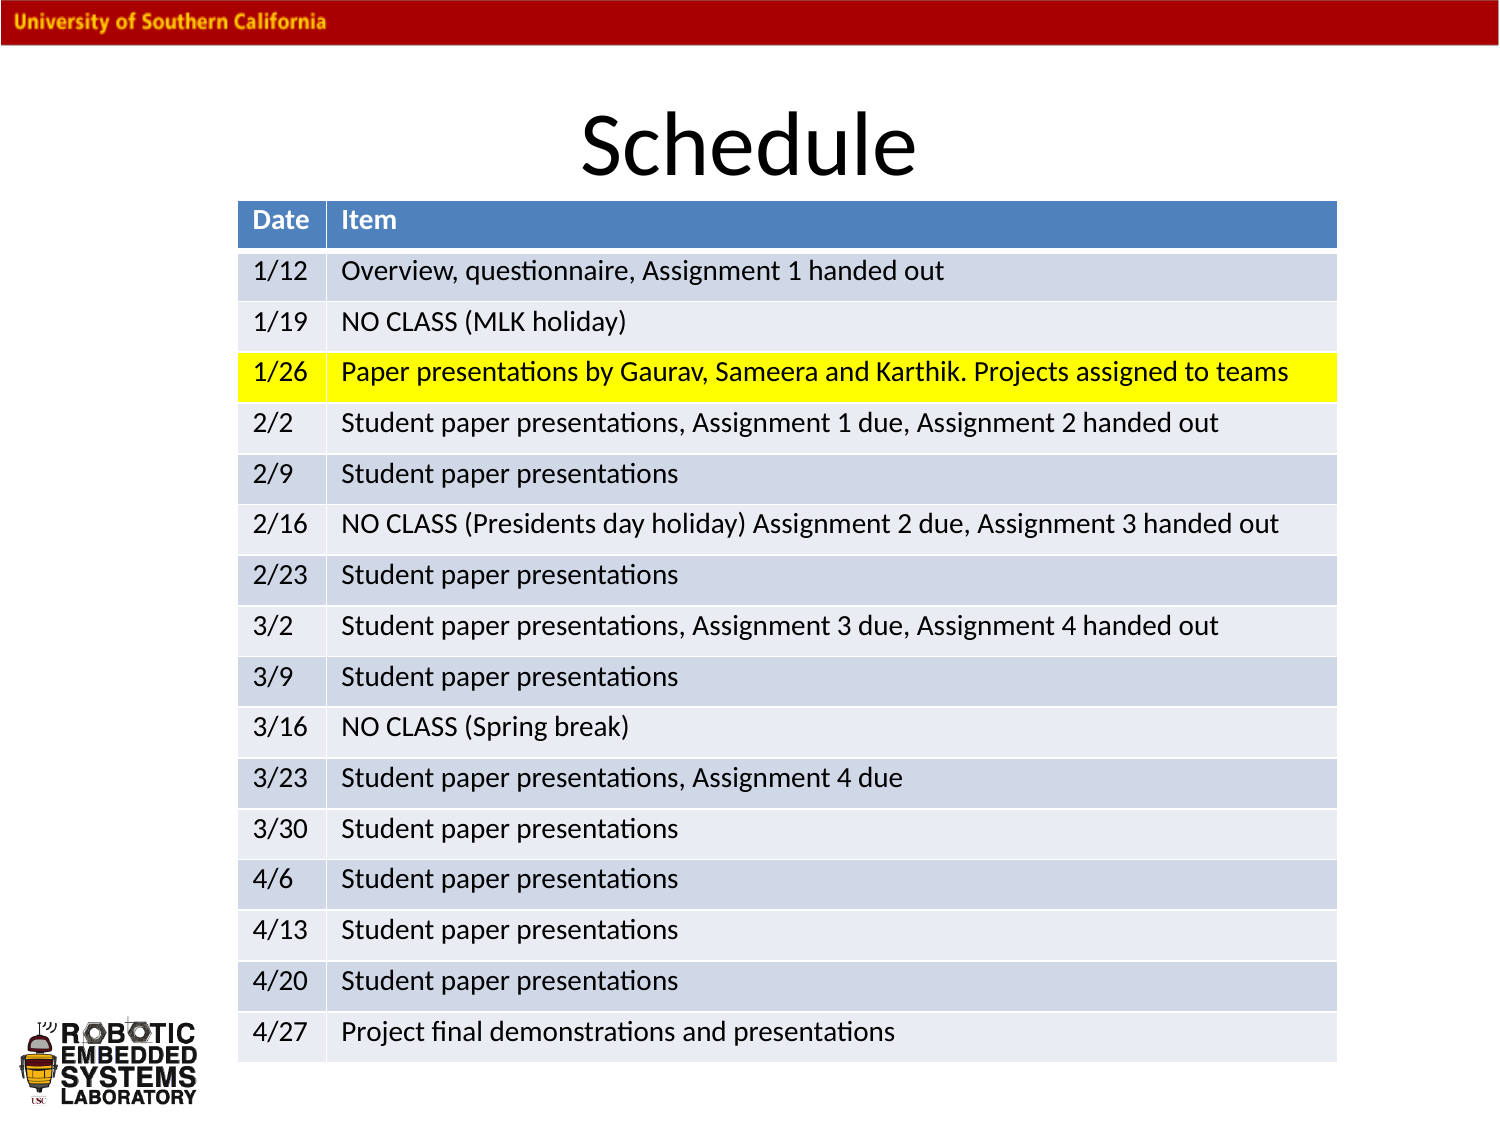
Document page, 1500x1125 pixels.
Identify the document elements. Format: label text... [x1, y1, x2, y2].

table_cell Student paper presentations, Assignment 3 due, Assignment 4 handed out [327, 607, 1337, 656]
table_cell 2/23 [238, 556, 326, 605]
picture [0, 1004, 214, 1125]
table_cell 4/27 [238, 1013, 326, 1062]
table_cell 1/26 [238, 353, 326, 402]
table_cell Student paper presentations [327, 911, 1337, 960]
table_cell 2/16 [238, 505, 326, 554]
table_cell 4/6 [238, 860, 326, 909]
picture [1, 0, 1500, 51]
table_cell 3/23 [238, 759, 326, 808]
table_cell Student paper presentations [327, 455, 1337, 504]
table_cell 4/13 [238, 911, 326, 960]
table_cell Student paper presentations [327, 810, 1337, 859]
table_header Item [327, 201, 1337, 248]
table_cell Student paper presentations, Assignment 1 due, Assignment 2 handed out [327, 404, 1337, 453]
table_cell NO CLASS (Presidents day holiday) Assignment 2 due, Assignment 3 handed out [327, 505, 1337, 554]
table_cell Student paper presentations, Assignment 4 due [327, 759, 1337, 808]
table_cell Student paper presentations [327, 556, 1337, 605]
table_cell 3/30 [238, 810, 326, 859]
table_cell Paper presentations by Gaurav, Sameera and Karthik. Projects assigned to teams [327, 353, 1337, 402]
table_cell NO CLASS (Spring break) [327, 708, 1337, 757]
title Schedule [75, 45, 1425, 233]
table_cell 3/9 [238, 657, 326, 706]
table_cell Student paper presentations [327, 860, 1337, 909]
table_cell NO CLASS (MLK holiday) [327, 302, 1337, 351]
table_cell Project final demonstrations and presentations [327, 1013, 1337, 1062]
table_cell 1/19 [238, 302, 326, 351]
table_cell 3/16 [238, 708, 326, 757]
table_cell 2/2 [238, 404, 326, 453]
table_cell 2/9 [238, 455, 326, 504]
table_cell Student paper presentations [327, 962, 1337, 1011]
table_cell Overview, questionnaire, Assignment 1 handed out [327, 254, 1337, 301]
table_cell 4/20 [238, 962, 326, 1011]
table_cell 3/2 [238, 607, 326, 656]
table_cell Student paper presentations [327, 657, 1337, 706]
table_header Date [238, 201, 326, 248]
table_cell 1/12 [238, 254, 326, 301]
